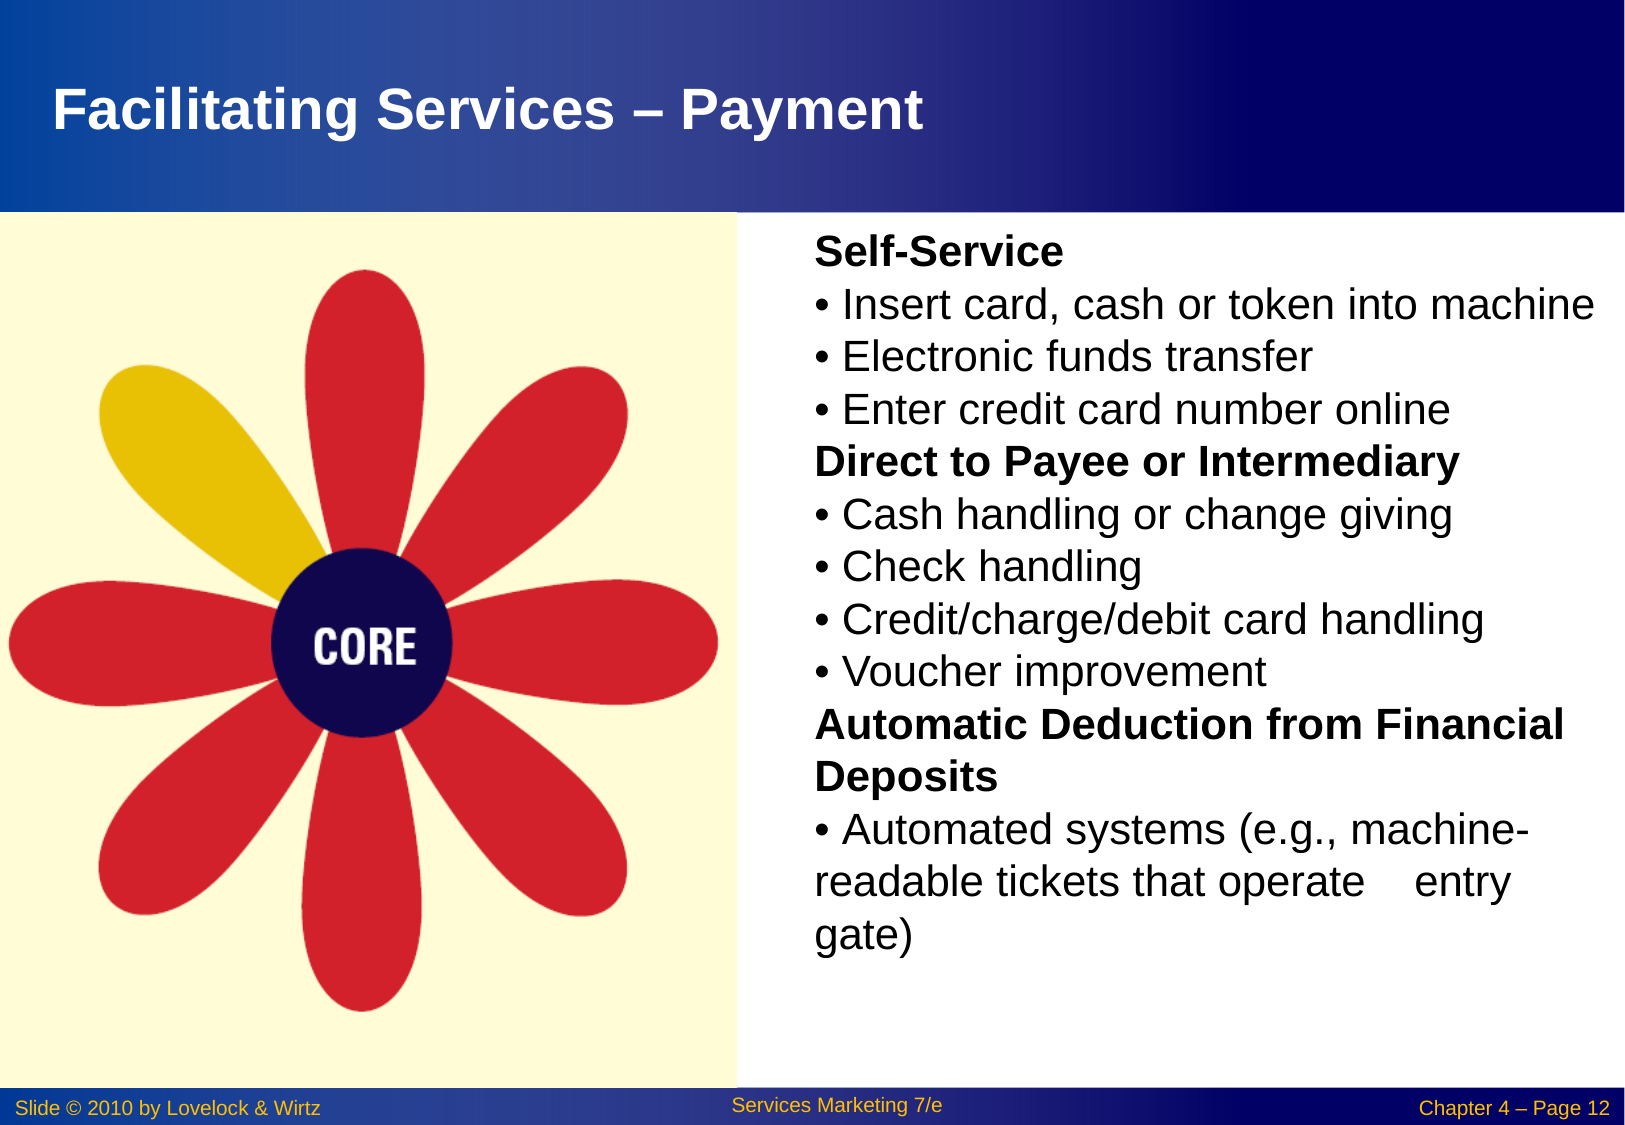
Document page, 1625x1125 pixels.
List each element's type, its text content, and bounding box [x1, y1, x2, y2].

picture [0, 212, 738, 1088]
text_box Self-Service • Insert card, cash or token into machine • Electronic funds transfer • Enter credit card number online Direct to Payee or Intermediary • Cash handling or change giving • Check handling • Credit/charge/debit card handling • Voucher improvement Automatic Deduction from Financial Deposits • Automated systems (e.g., machine- readable tickets that operate entry gate) [799, 215, 1625, 1018]
title Facilitating Services – Payment [36, 37, 1088, 176]
